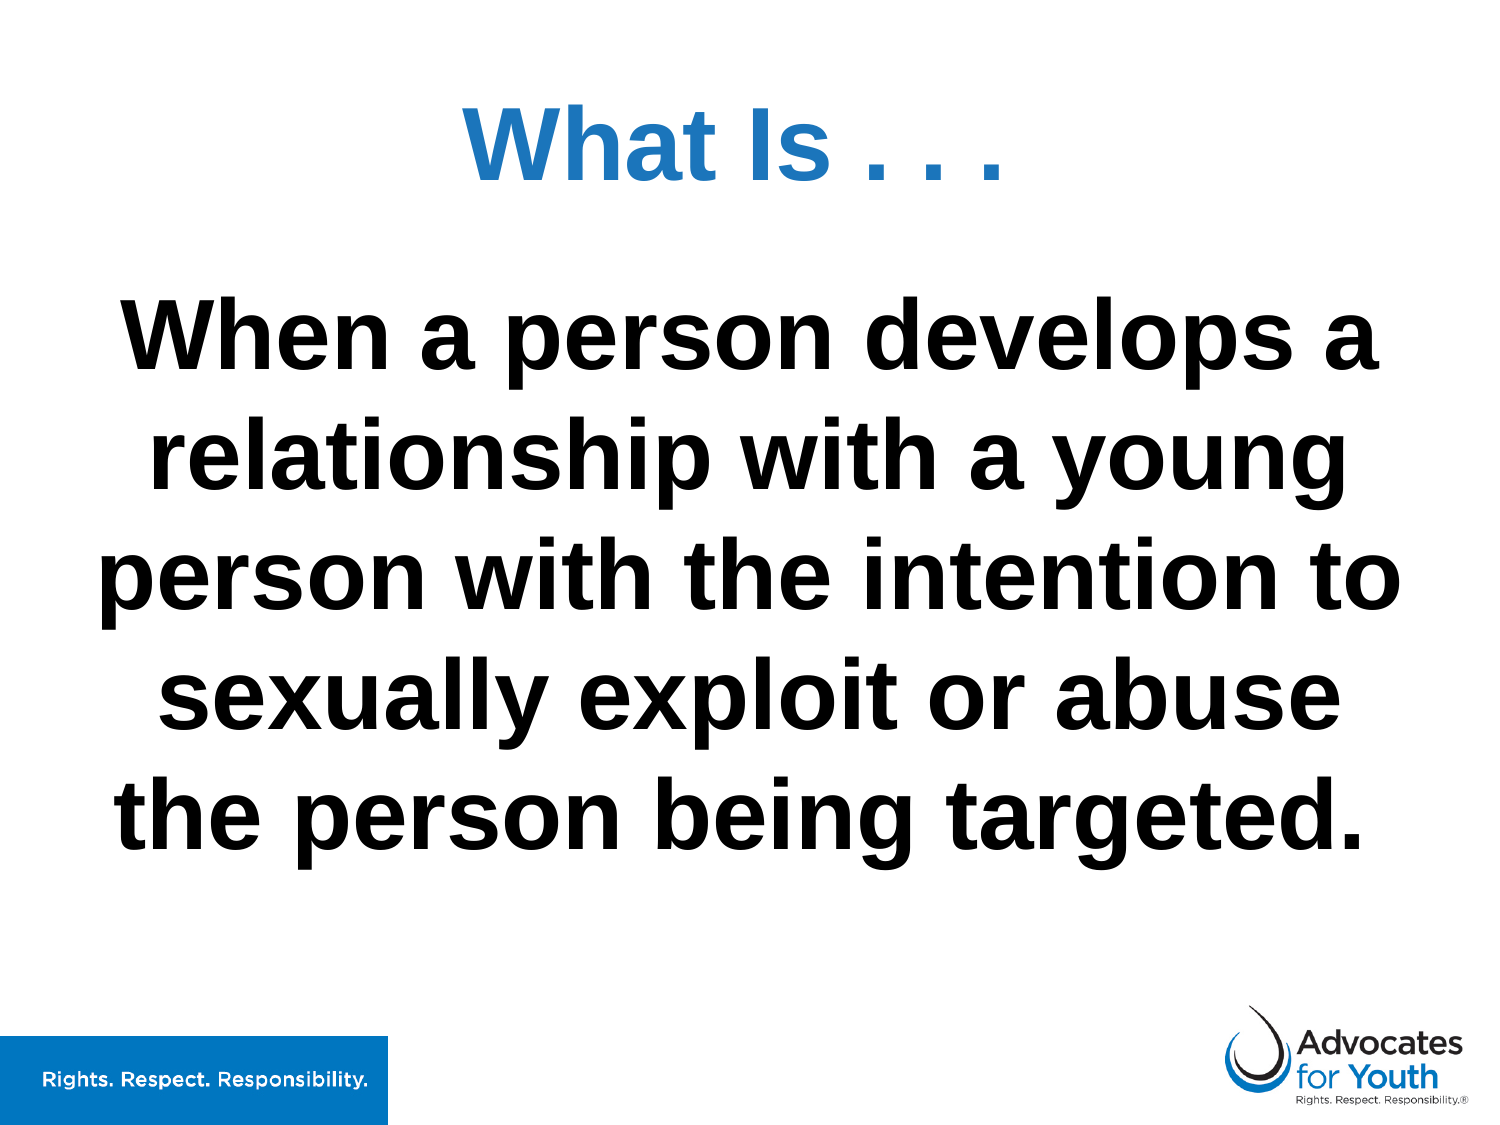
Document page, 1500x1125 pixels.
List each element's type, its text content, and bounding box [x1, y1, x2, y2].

picture [0, 1036, 388, 1125]
list When a person develops a relationship with a young person with the intention to sexually exploit or abuse the person being targeted. [75, 262, 1425, 1005]
title What Is . . . [75, 45, 1425, 233]
picture [1199, 990, 1500, 1125]
